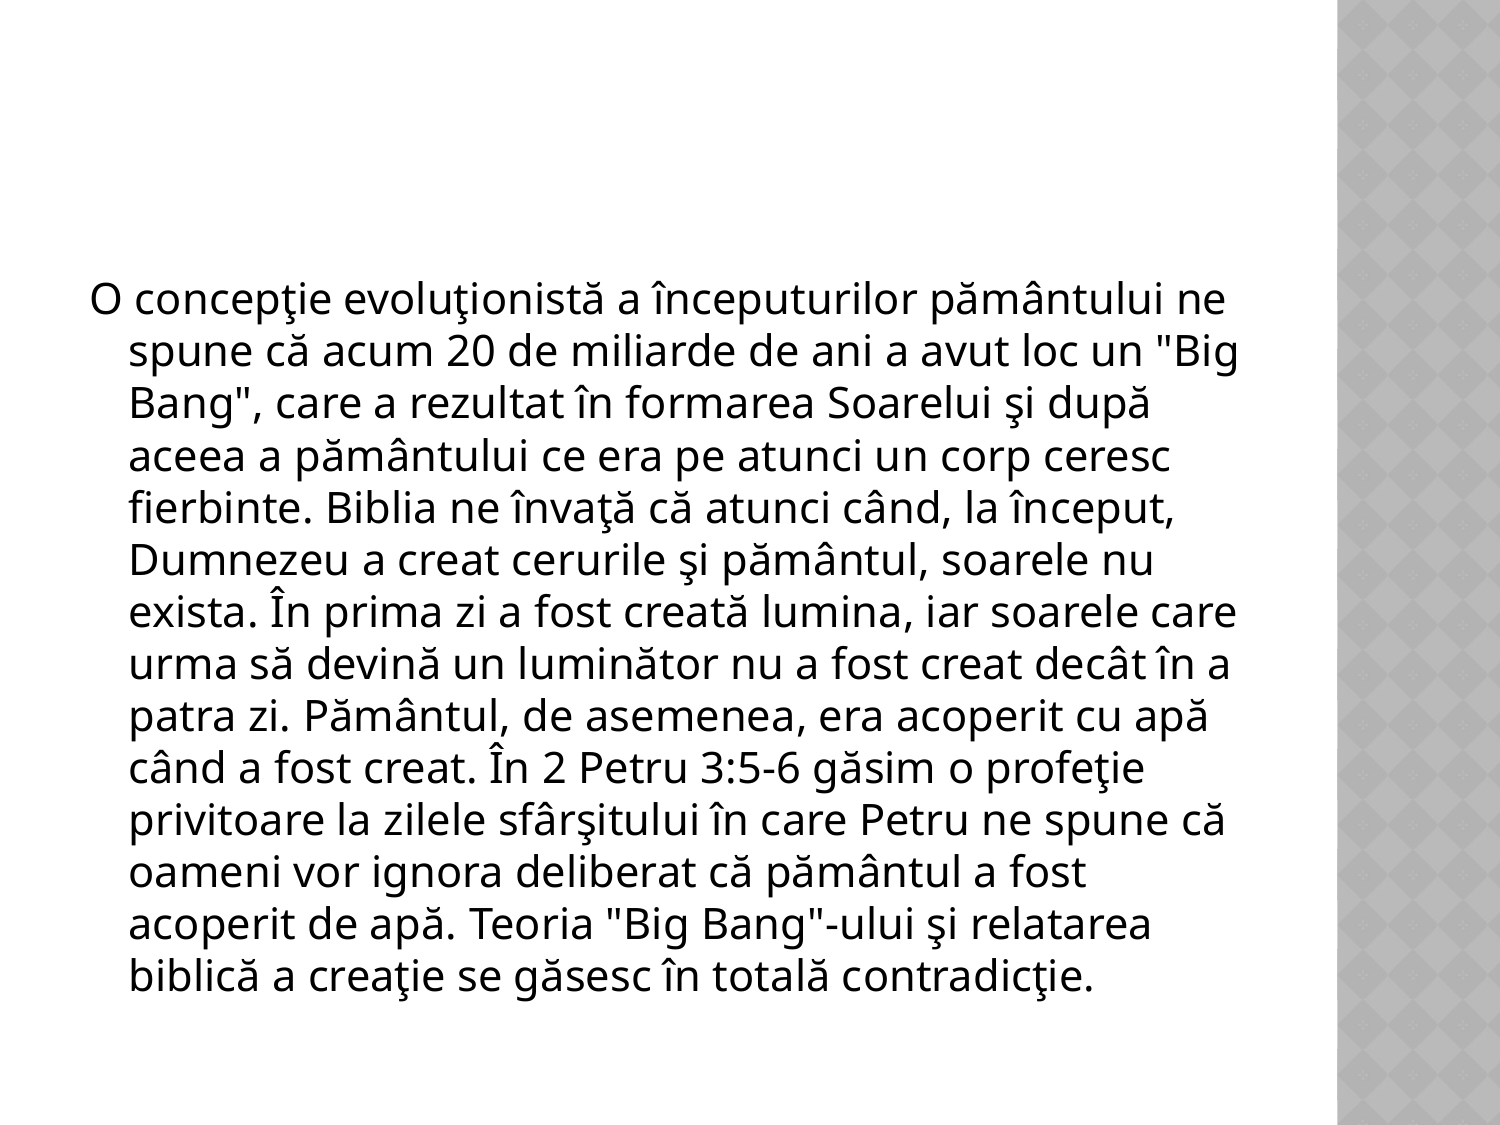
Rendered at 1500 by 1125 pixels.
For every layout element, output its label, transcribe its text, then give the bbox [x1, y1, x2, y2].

list O concepţie evoluţionistă a începuturilor pământului ne spune că acum 20 de miliarde de ani a avut loc un "Big Bang", care a rezultat în formarea Soarelui şi după aceea a pământului ce era pe atunci un corp ceresc fierbinte. Biblia ne învaţă că atunci când, la început, Dumnezeu a creat cerurile şi pământul, soarele nu exista. În prima zi a fost creată lumina, iar soarele care urma să devină un luminător nu a fost creat decât în a patra zi. Pământul, de asemenea, era acoperit cu apă când a fost creat. În 2 Petru 3:5-6 găsim o profeţie privitoare la zilele sfârşitului în care Petru ne spune că oameni vor ignora deliberat că pământul a fost acoperit de apă. Teoria "Big Bang"-ului şi relatarea biblică a creaţie se găsesc în totală contradicţie. [75, 264, 1263, 1059]
